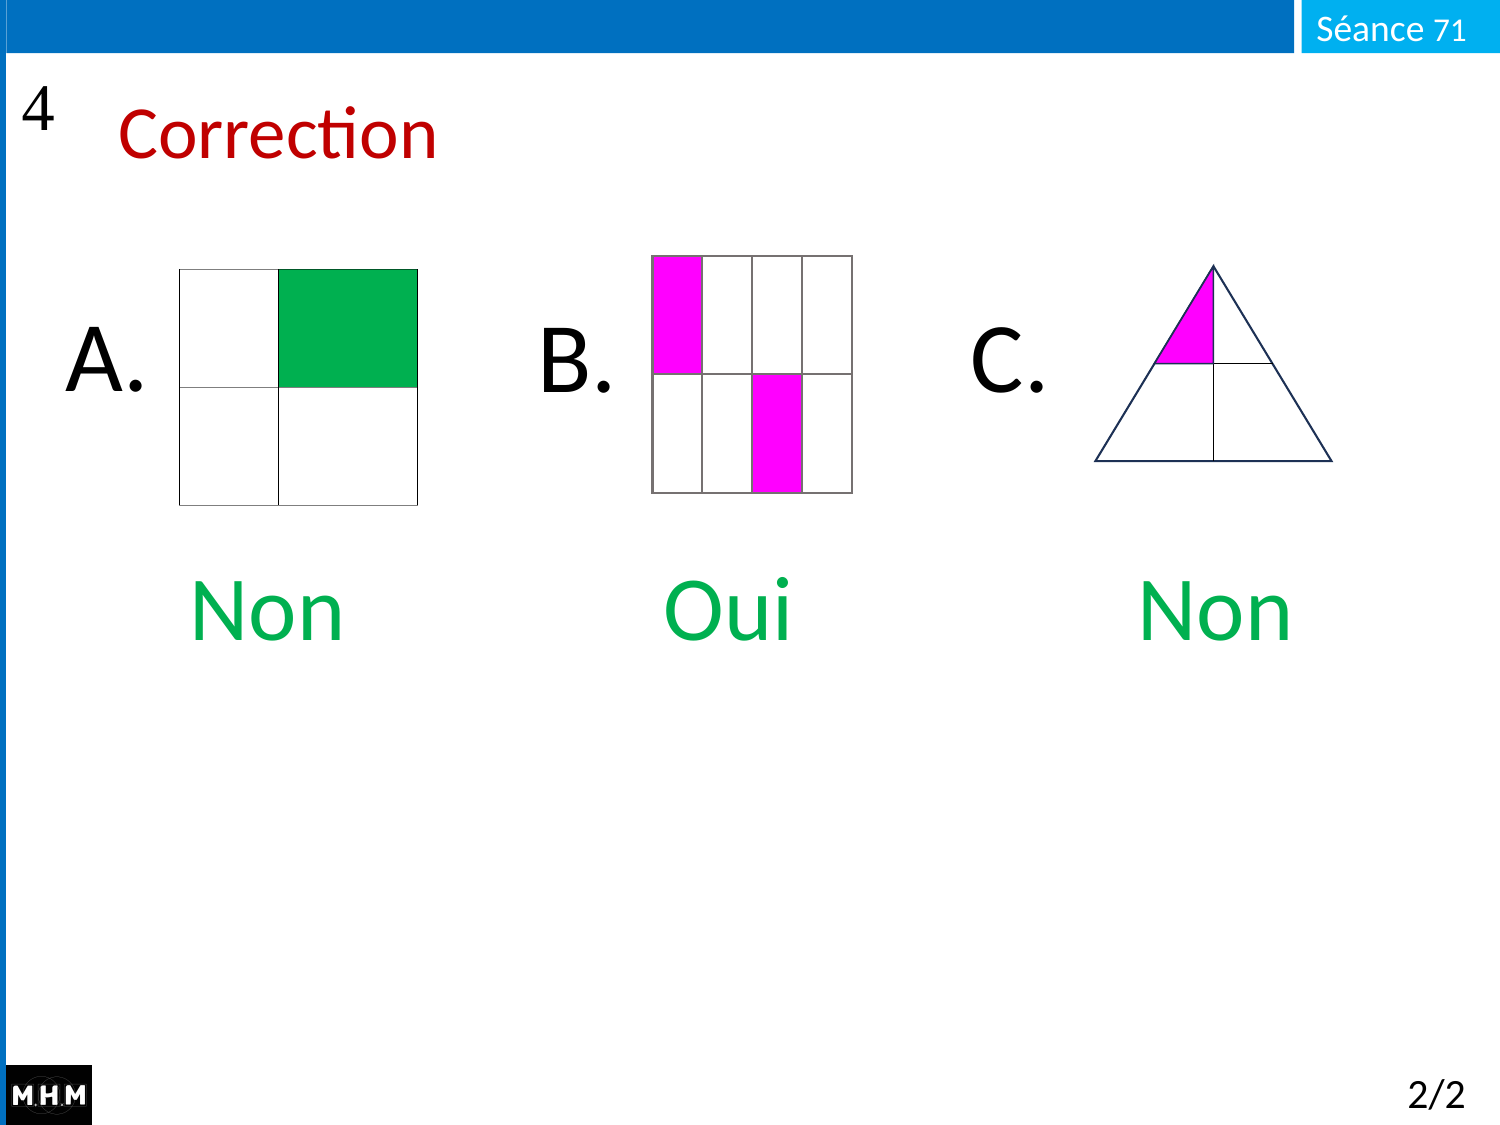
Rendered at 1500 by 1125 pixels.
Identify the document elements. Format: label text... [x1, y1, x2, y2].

list 2/2 [1373, 1064, 1500, 1125]
title Correction [103, 85, 1397, 185]
text_box C. [956, 285, 1107, 420]
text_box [652, 255, 852, 493]
text_box B. [522, 285, 651, 420]
text_box [1093, 266, 1334, 463]
text_box A. [50, 284, 177, 419]
text_box Oui [649, 541, 893, 667]
picture [6, 1065, 92, 1125]
text_box Non [1122, 541, 1367, 667]
text_box [1152, 262, 1215, 365]
text_box Non [175, 541, 419, 667]
picture [177, 266, 420, 507]
